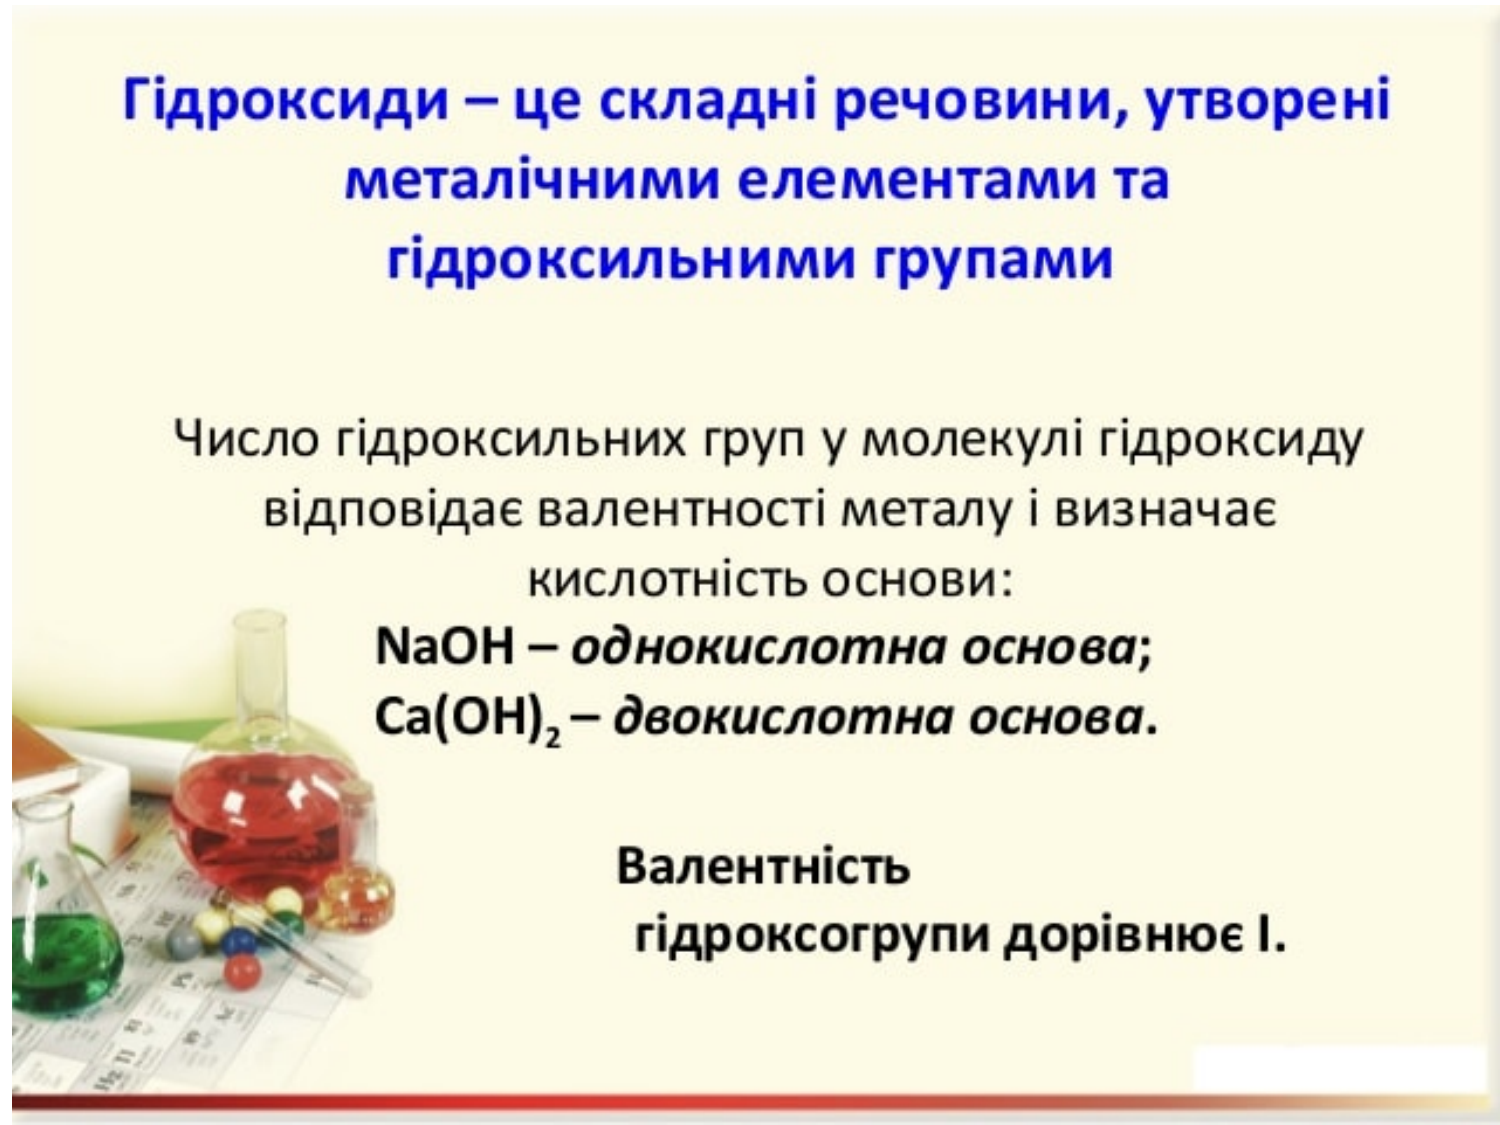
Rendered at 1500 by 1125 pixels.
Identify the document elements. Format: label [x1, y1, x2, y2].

list [12, 4, 1500, 1125]
